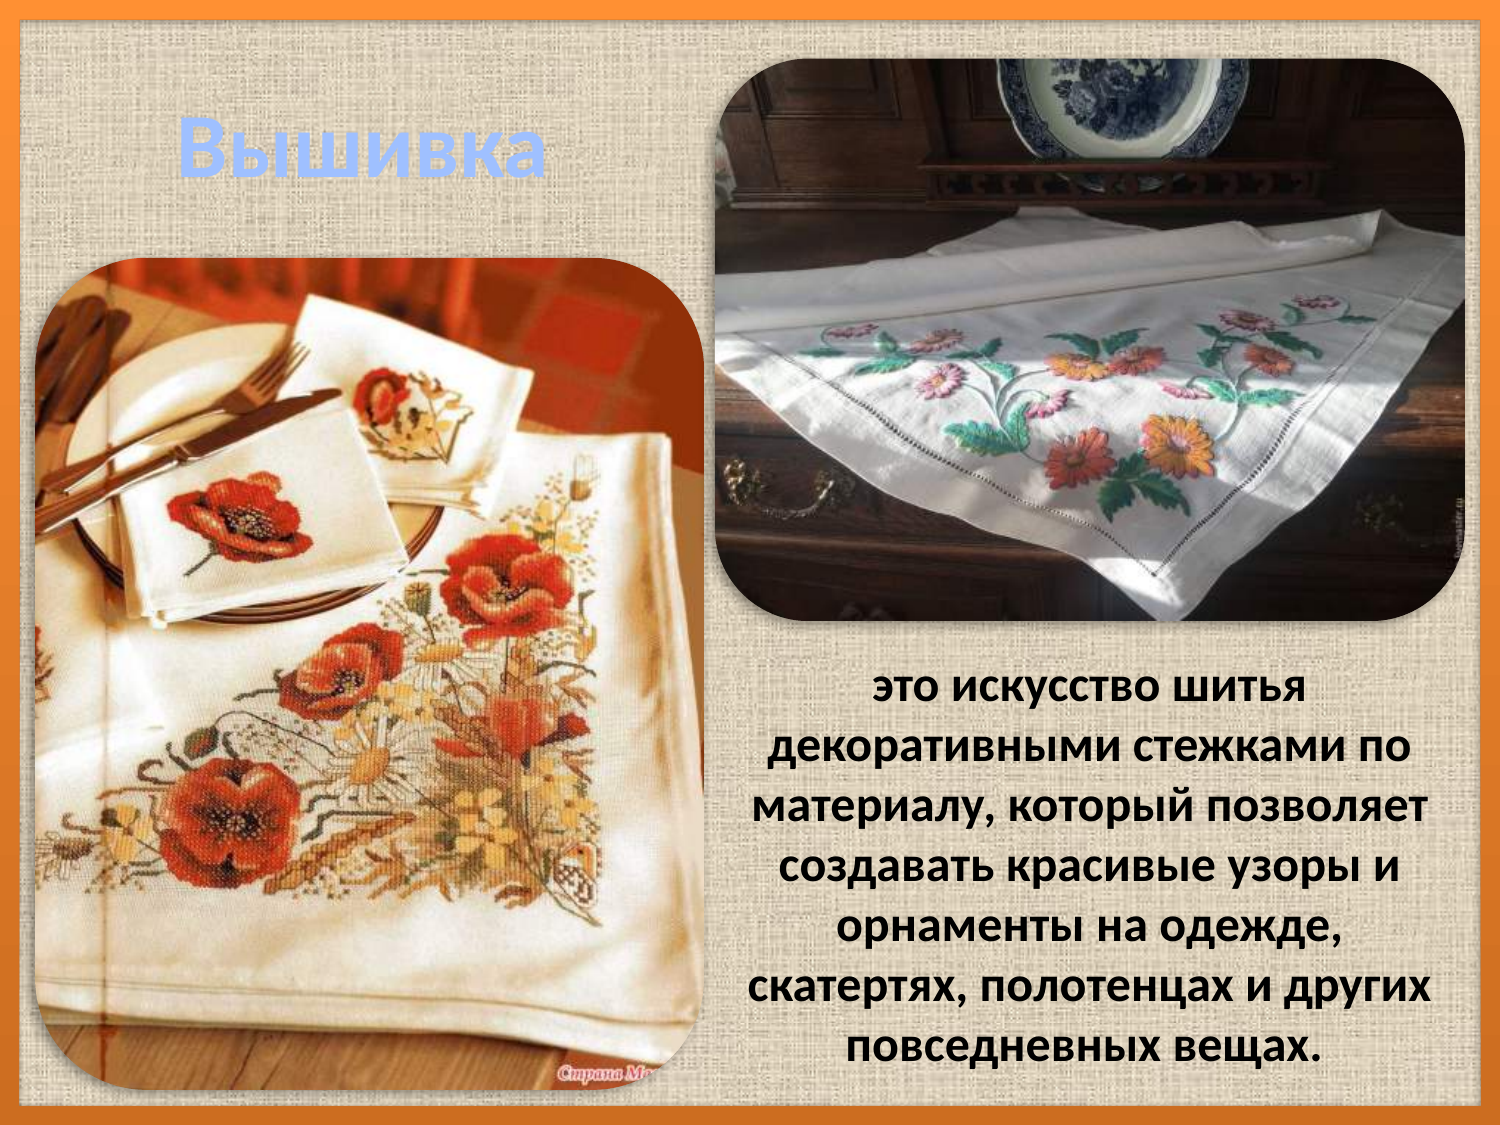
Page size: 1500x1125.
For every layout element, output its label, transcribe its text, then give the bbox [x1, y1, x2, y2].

title Вышивка [46, 46, 680, 235]
text_box это искусство шитья декоративными стежками по материалу, который позволяет создавать красивые узоры и орнаменты на одежде, скатертях, полотенцах и других повседневных вещах. [714, 644, 1465, 1080]
picture [20, 20, 1480, 1105]
